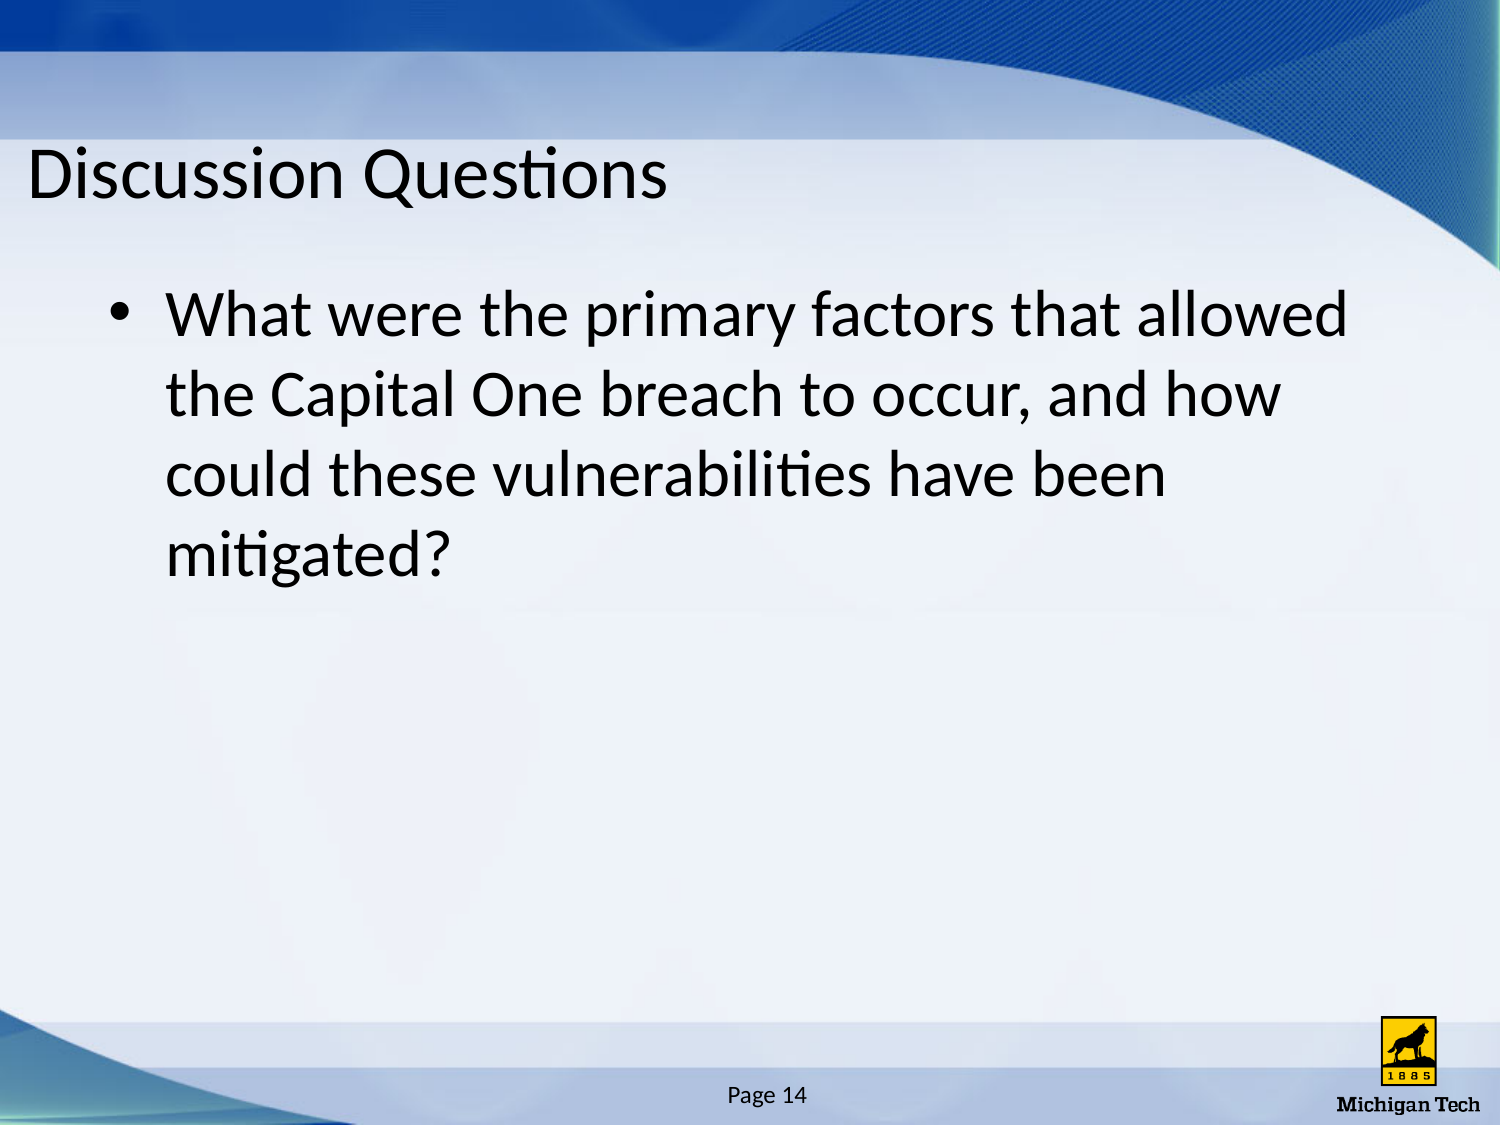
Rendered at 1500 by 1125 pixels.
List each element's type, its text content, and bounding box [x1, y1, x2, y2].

picture [0, 0, 1500, 1125]
list What were the primary factors that allowed the Capital One breach to occur, and how could these vulnerabilities have been mitigated? [75, 262, 1425, 1063]
title Discussion Questions [12, 75, 1263, 263]
